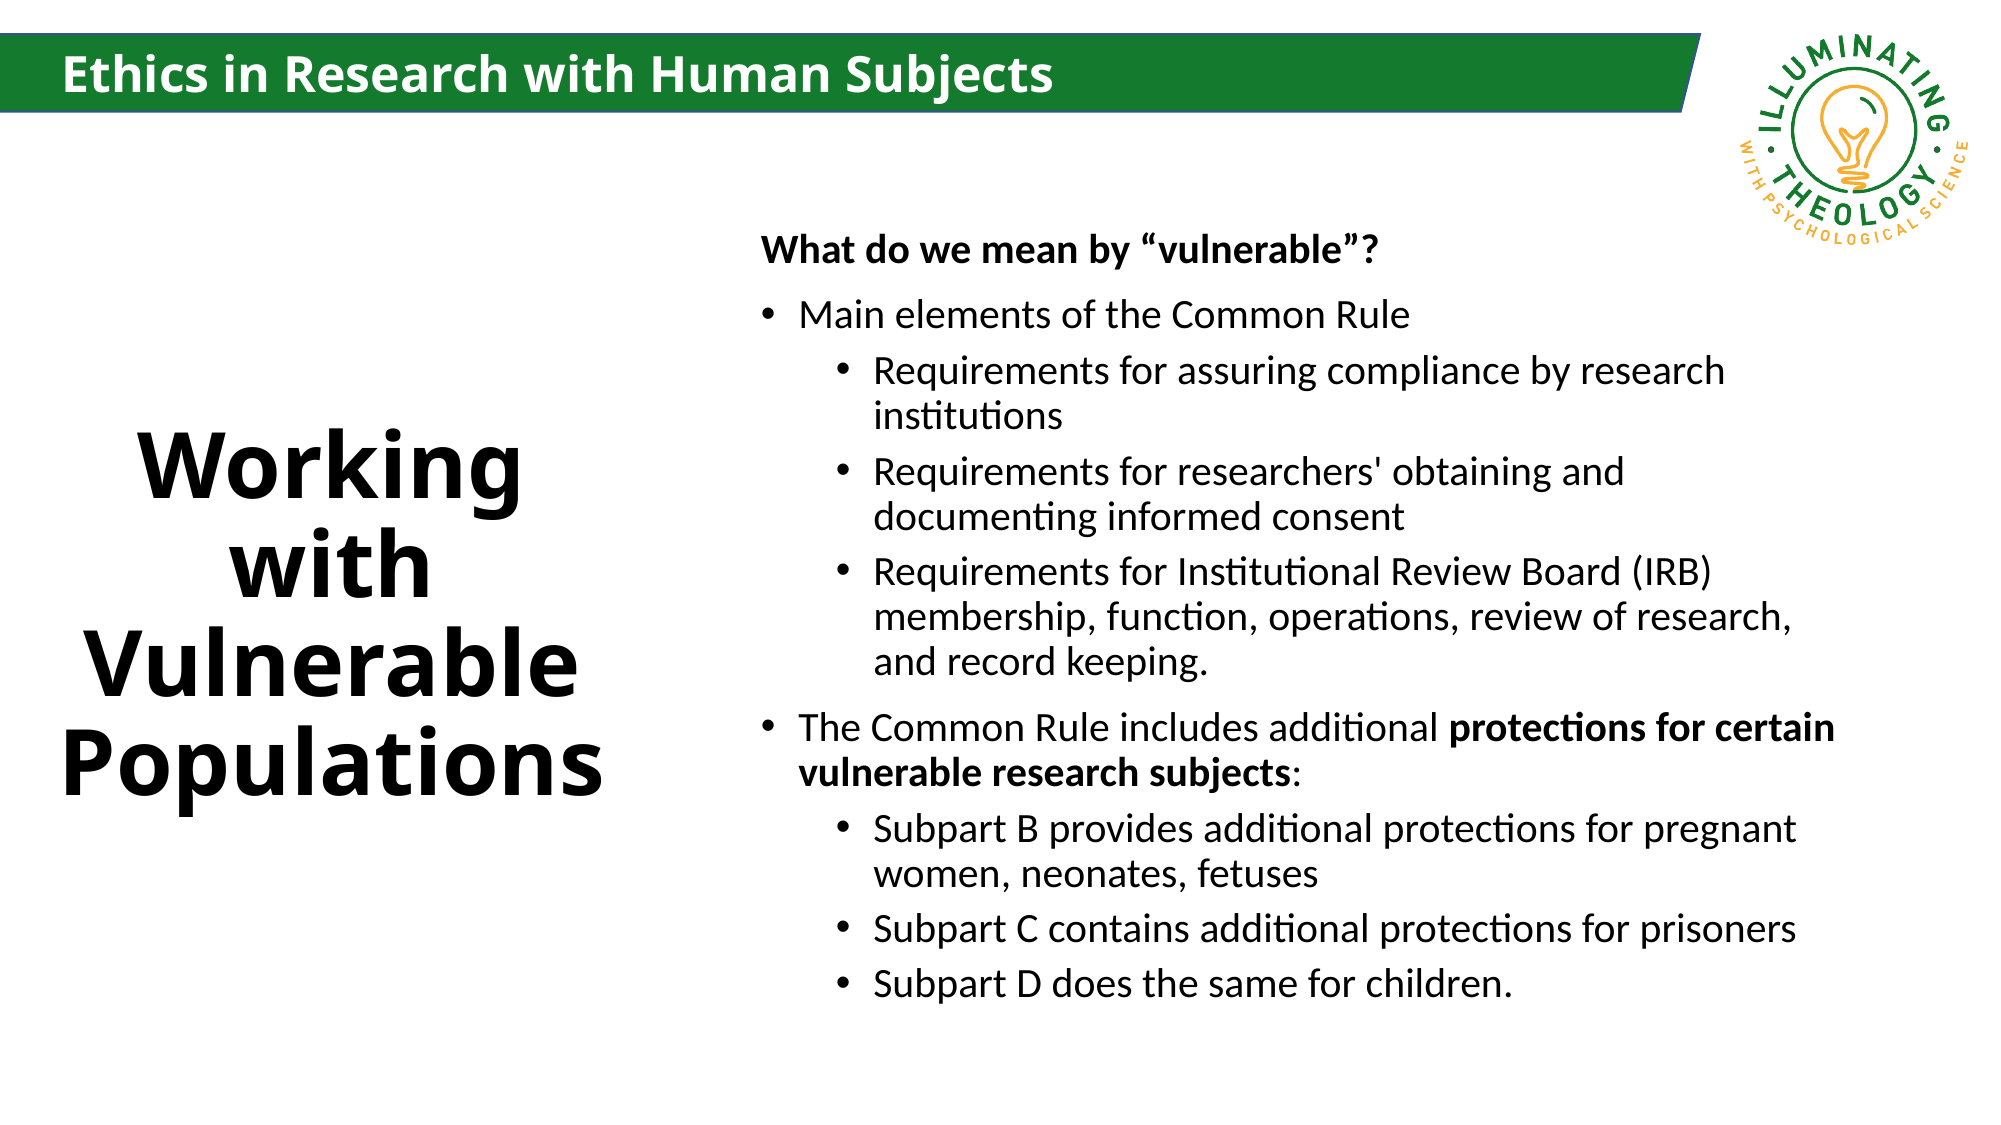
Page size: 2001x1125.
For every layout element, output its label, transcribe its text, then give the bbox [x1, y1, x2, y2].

text_box Ethics in Research with Human Subjects [0, 33, 1702, 113]
list What do we mean by “vulnerable”? Main elements of the Common Rule Requirements for assuring compliance by research institutions Requirements for researchers' obtaining and documenting informed consent Requirements for Institutional Review Board (IRB) membership, function, operations, review of research, and record keeping. The Common Rule includes additional protections for certain vulnerable research subjects: Subpart B provides additional protections for pregnant women, neonates, fetuses Subpart C contains additional protections for prisoners Subpart D does the same for children. [745, 123, 1863, 1111]
picture [1739, 34, 1968, 245]
title Working with Vulnerable Populations [27, 123, 637, 1112]
